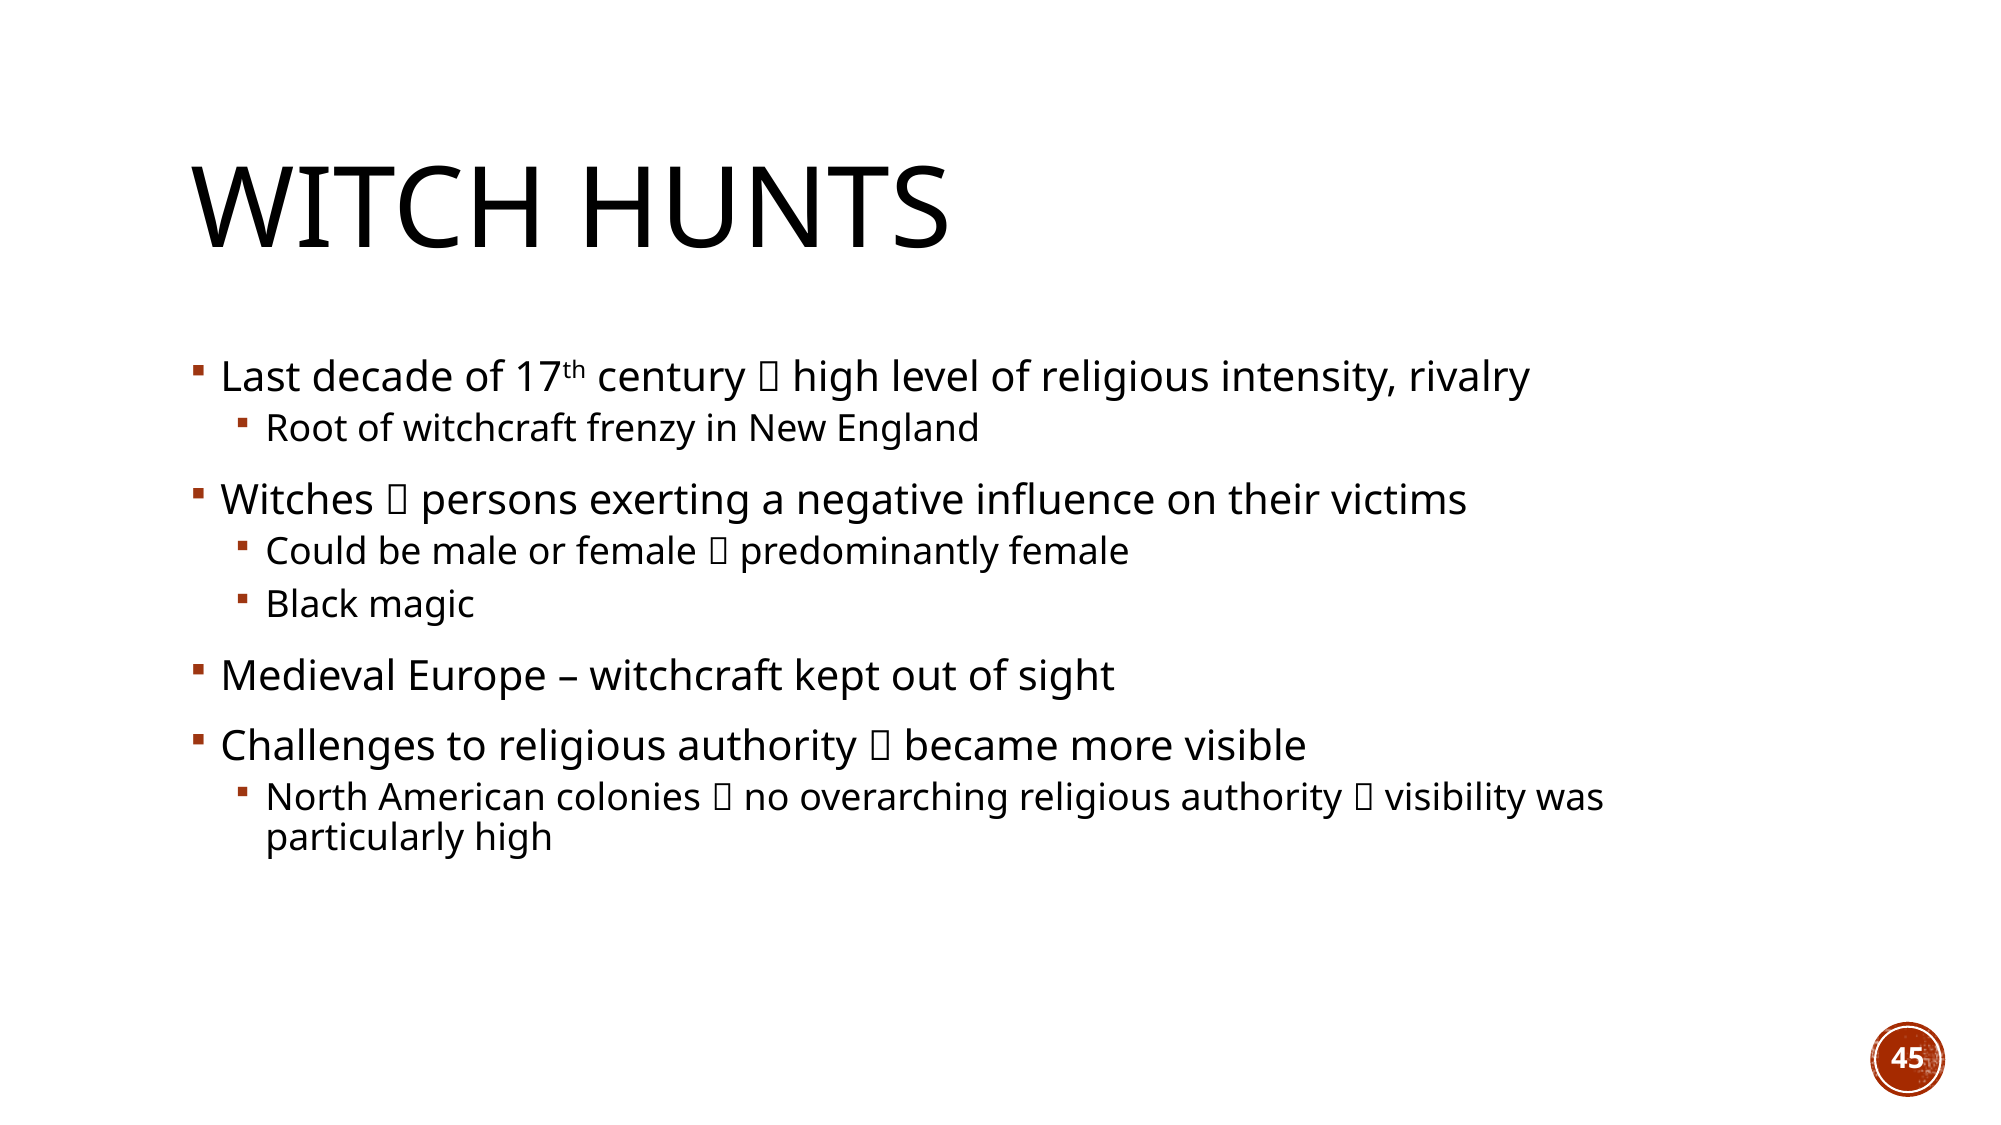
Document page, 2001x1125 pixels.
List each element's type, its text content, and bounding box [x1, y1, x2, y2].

list Last decade of 17th century  high level of religious intensity, rivalry Root of witchcraft frenzy in New England Witches  persons exerting a negative influence on their victims Could be male or female  predominantly female Black magic Medieval Europe – witchcraft kept out of sight Challenges to religious authority  became more visible North American colonies  no overarching religious authority  visibility was particularly high [175, 348, 1826, 1013]
slide_number 45 [1855, 1028, 1961, 1089]
title Witch hunts [175, 79, 1826, 344]
